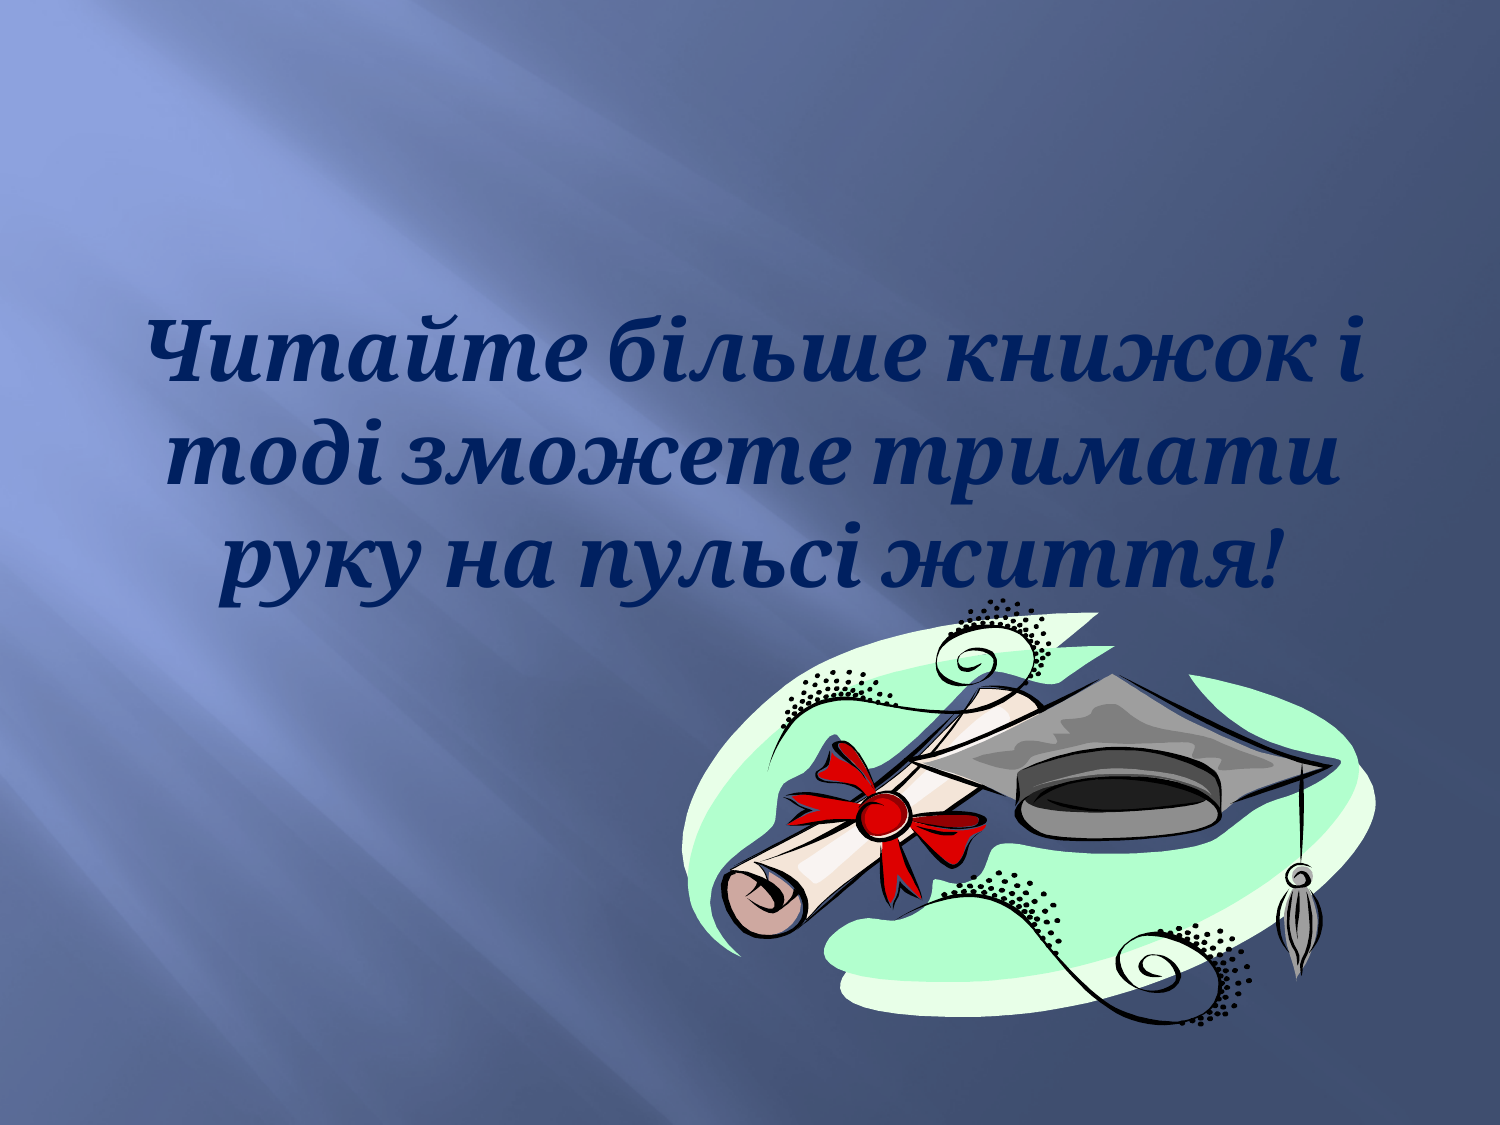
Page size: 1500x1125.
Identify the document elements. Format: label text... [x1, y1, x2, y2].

title Читайте більше книжок і тоді зможете тримати руку на пульсі життя! [82, 255, 1425, 646]
picture [678, 597, 1377, 1036]
